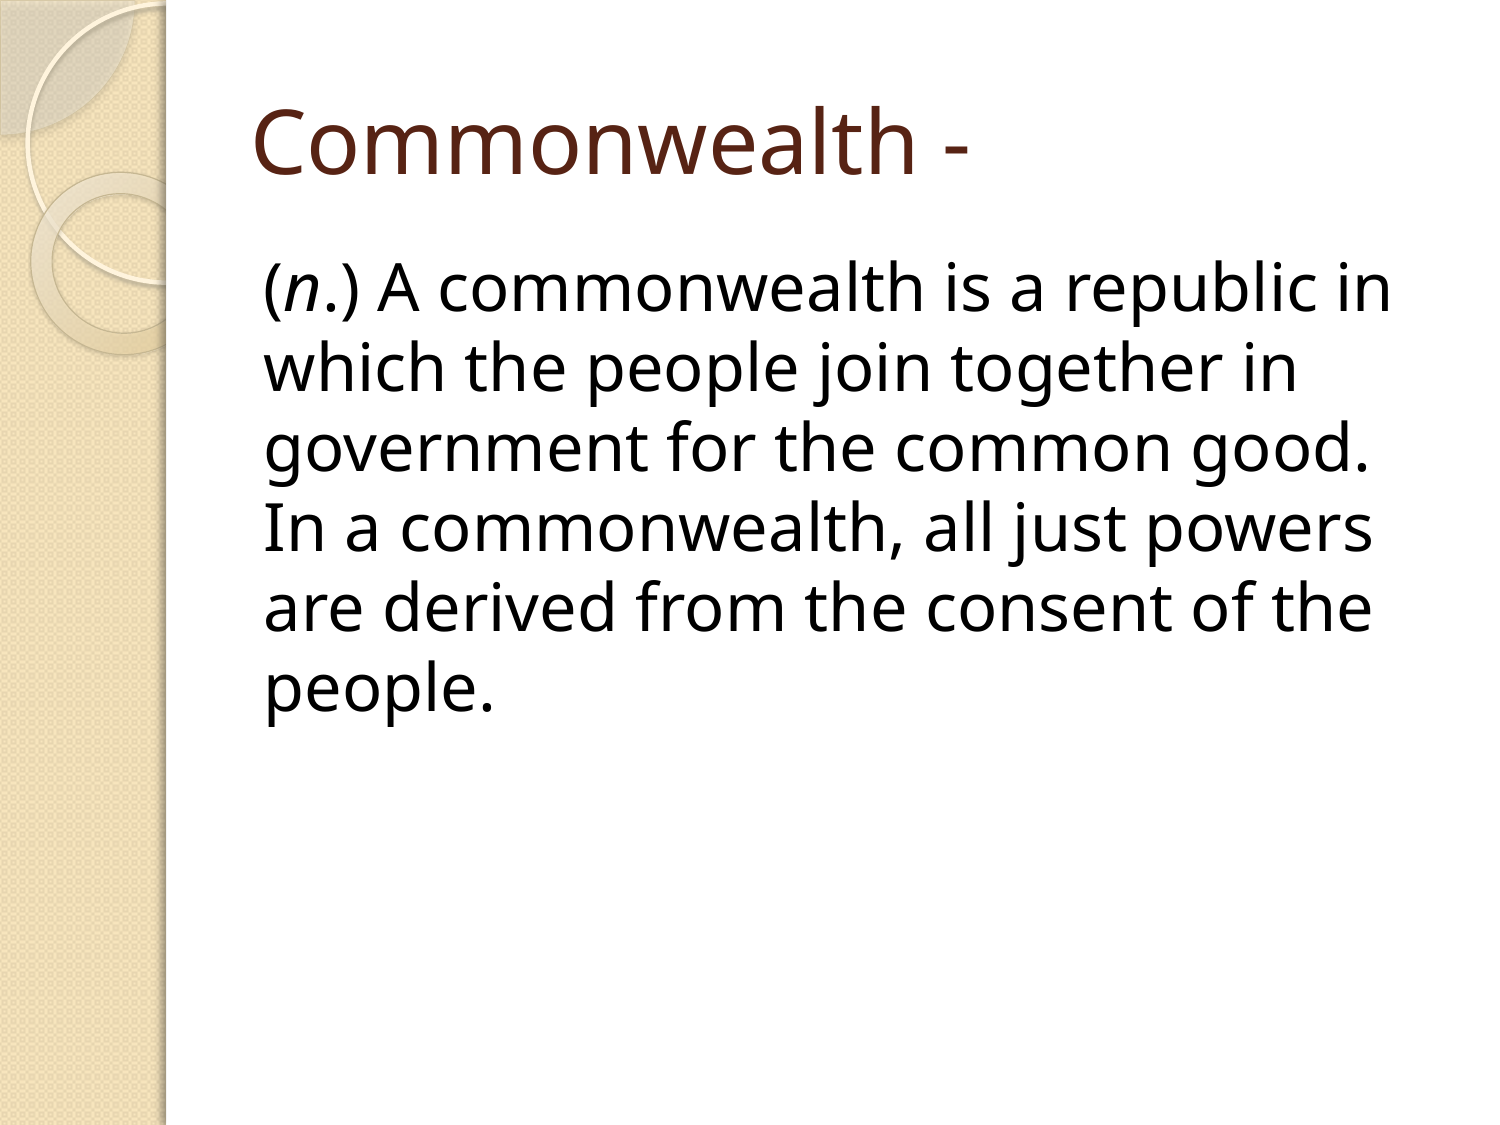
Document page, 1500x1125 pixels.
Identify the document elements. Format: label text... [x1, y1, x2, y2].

list (n.) A commonwealth is a republic in which the people join together in government for the common good. In a commonwealth, all just powers are derived from the consent of the people. [235, 237, 1466, 1025]
title Commonwealth - [235, 45, 1466, 233]
